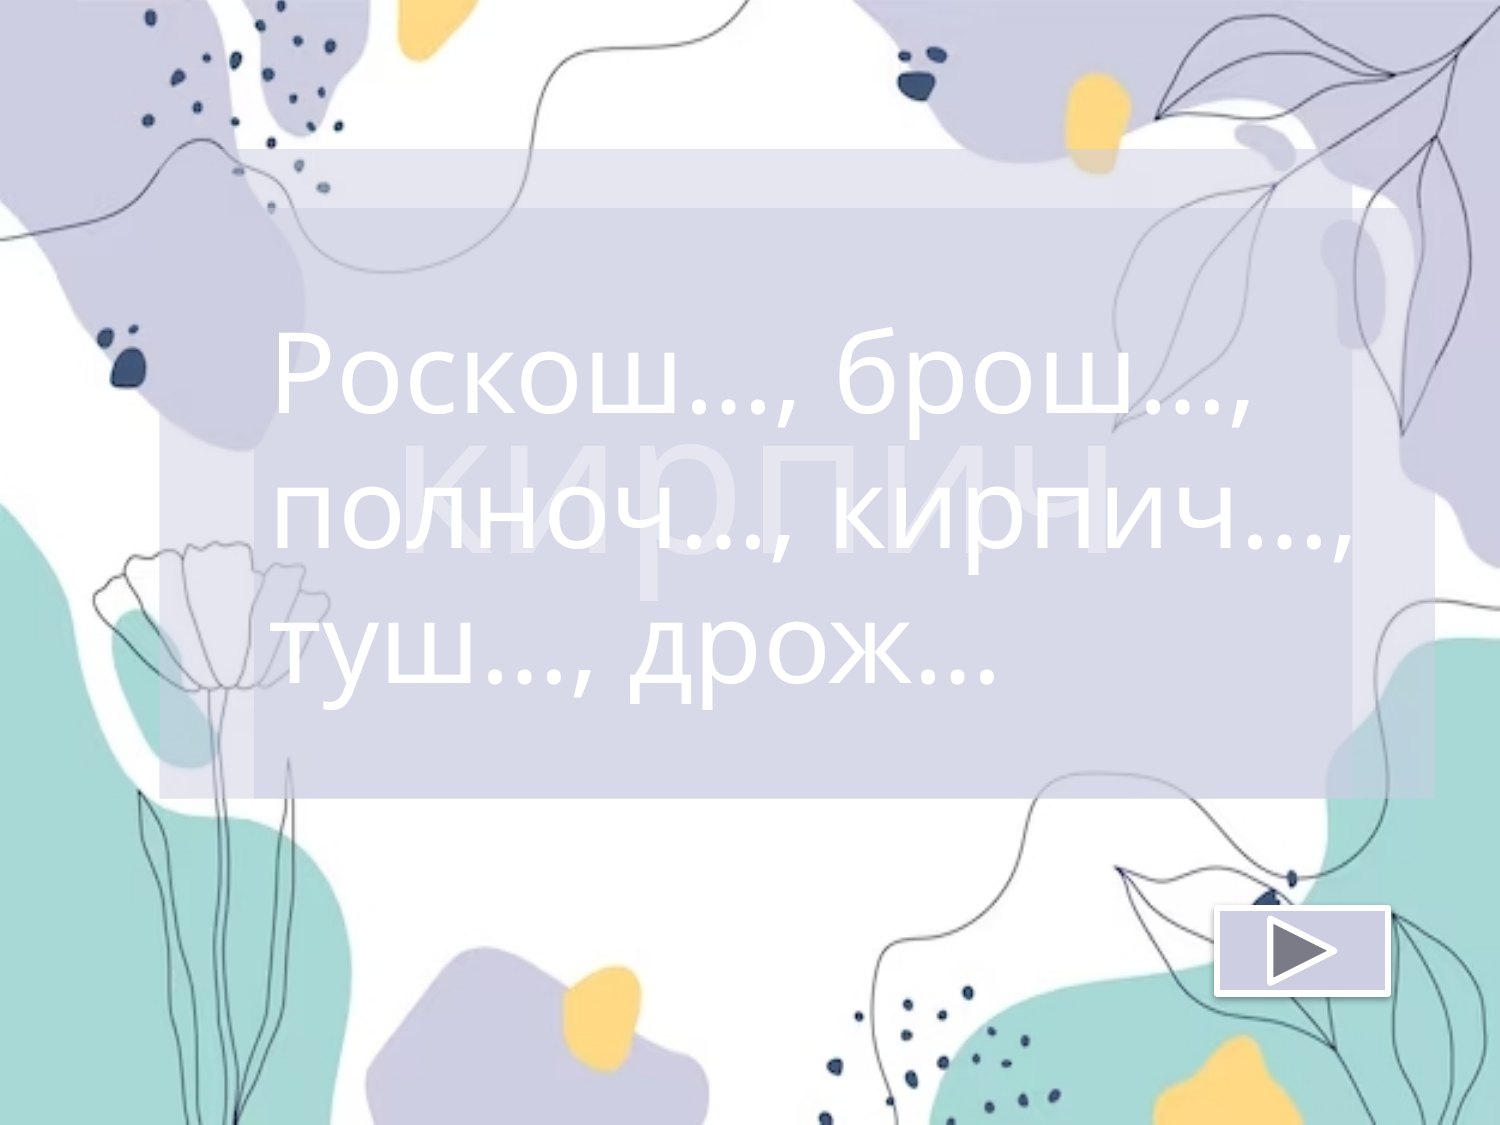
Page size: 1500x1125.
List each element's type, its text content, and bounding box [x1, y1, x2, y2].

text_box [1214, 905, 1391, 997]
picture [0, 0, 1500, 1125]
text_box кирпич [157, 147, 1354, 801]
text_box Роскош…, брош…, полноч…, кирпич…, туш…, дрож… [252, 206, 1437, 801]
